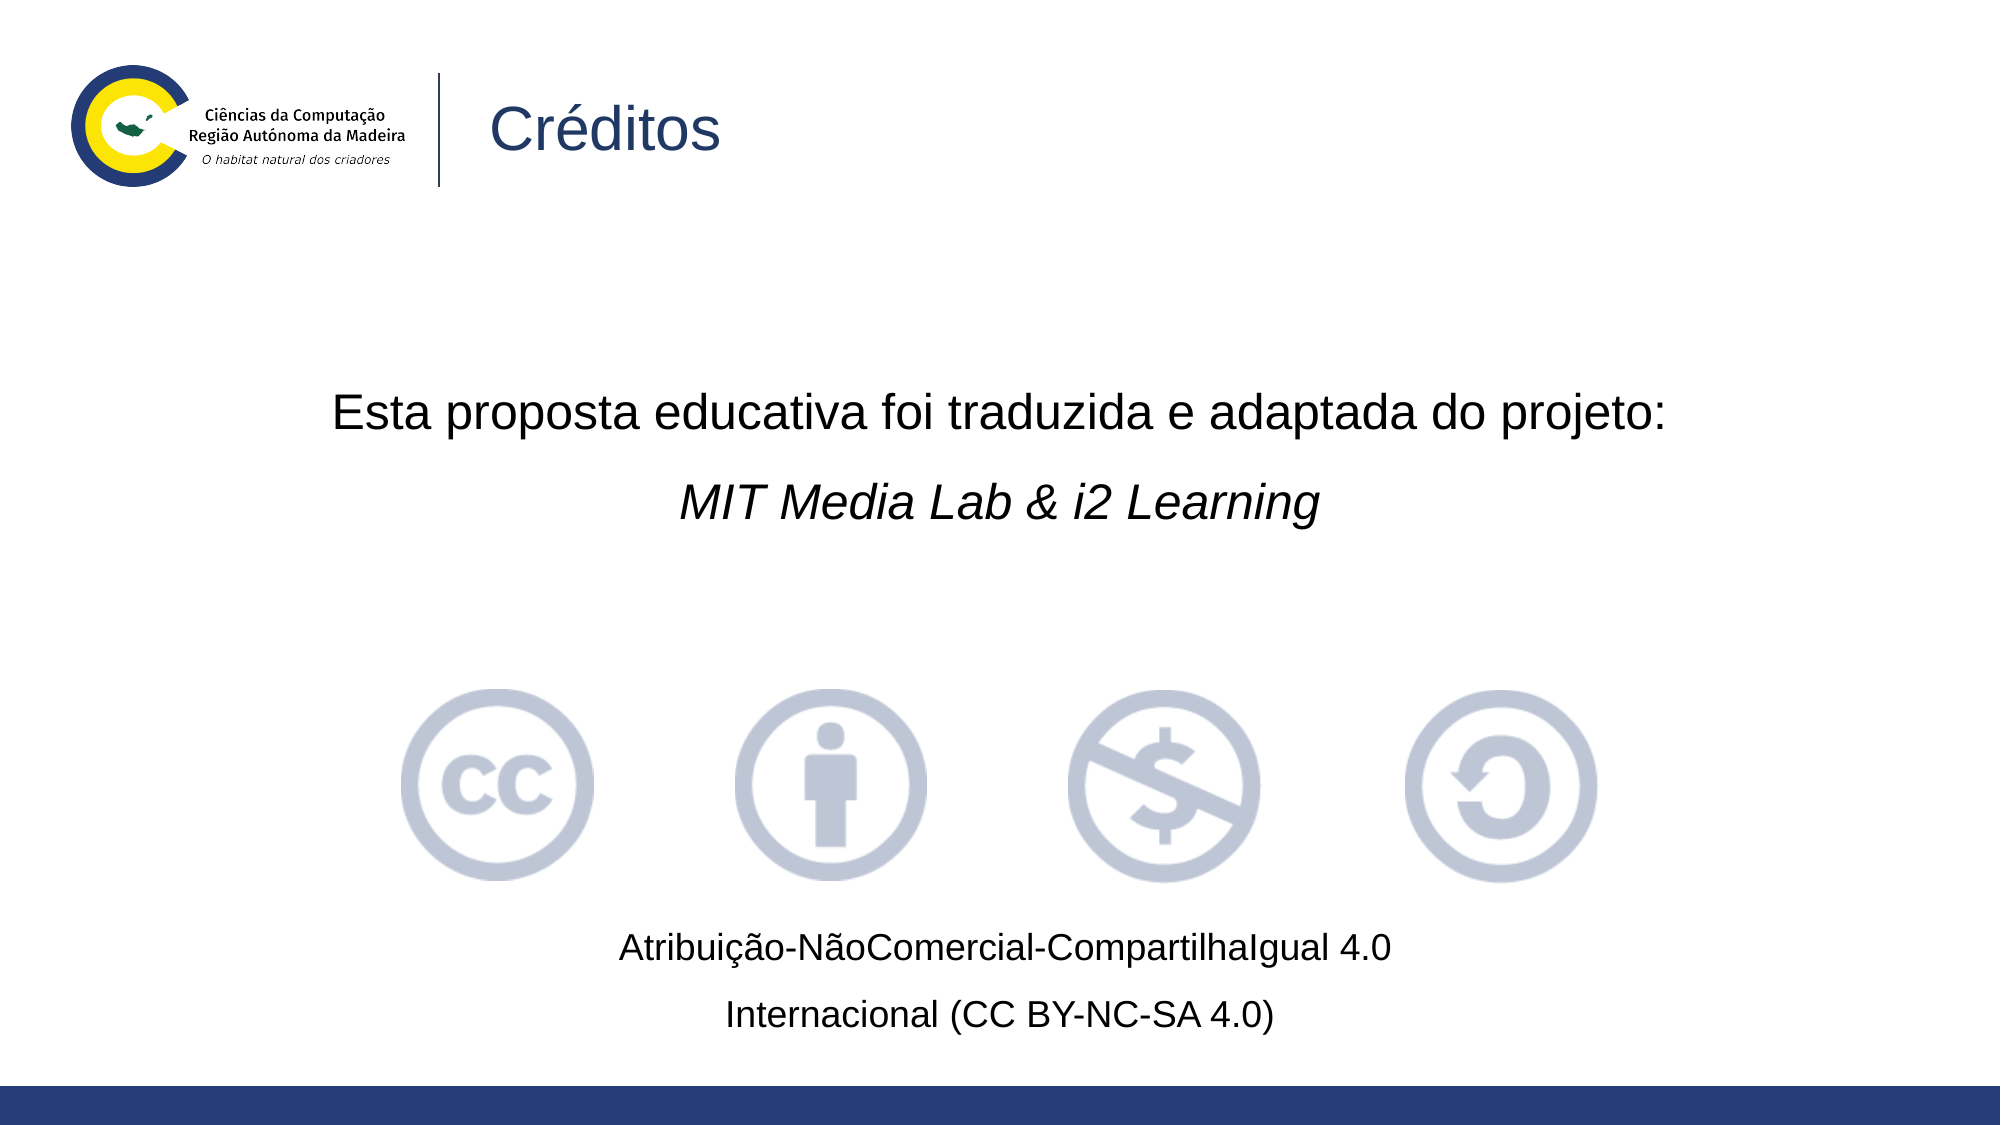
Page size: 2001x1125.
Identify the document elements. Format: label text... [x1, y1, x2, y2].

text_box Atribuição-NãoComercial-CompartilhaIgual 4.0 Internacional (CC BY-NC-SA 4.0) [500, 893, 1500, 1043]
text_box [401, 689, 1599, 884]
text_box [0, 1085, 2000, 1125]
text_box Créditos [474, 80, 738, 171]
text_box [71, 65, 440, 188]
text_box Esta proposta educativa foi traduzida e adaptada do projeto: MIT Media Lab & i2 Learning [150, 342, 1850, 538]
